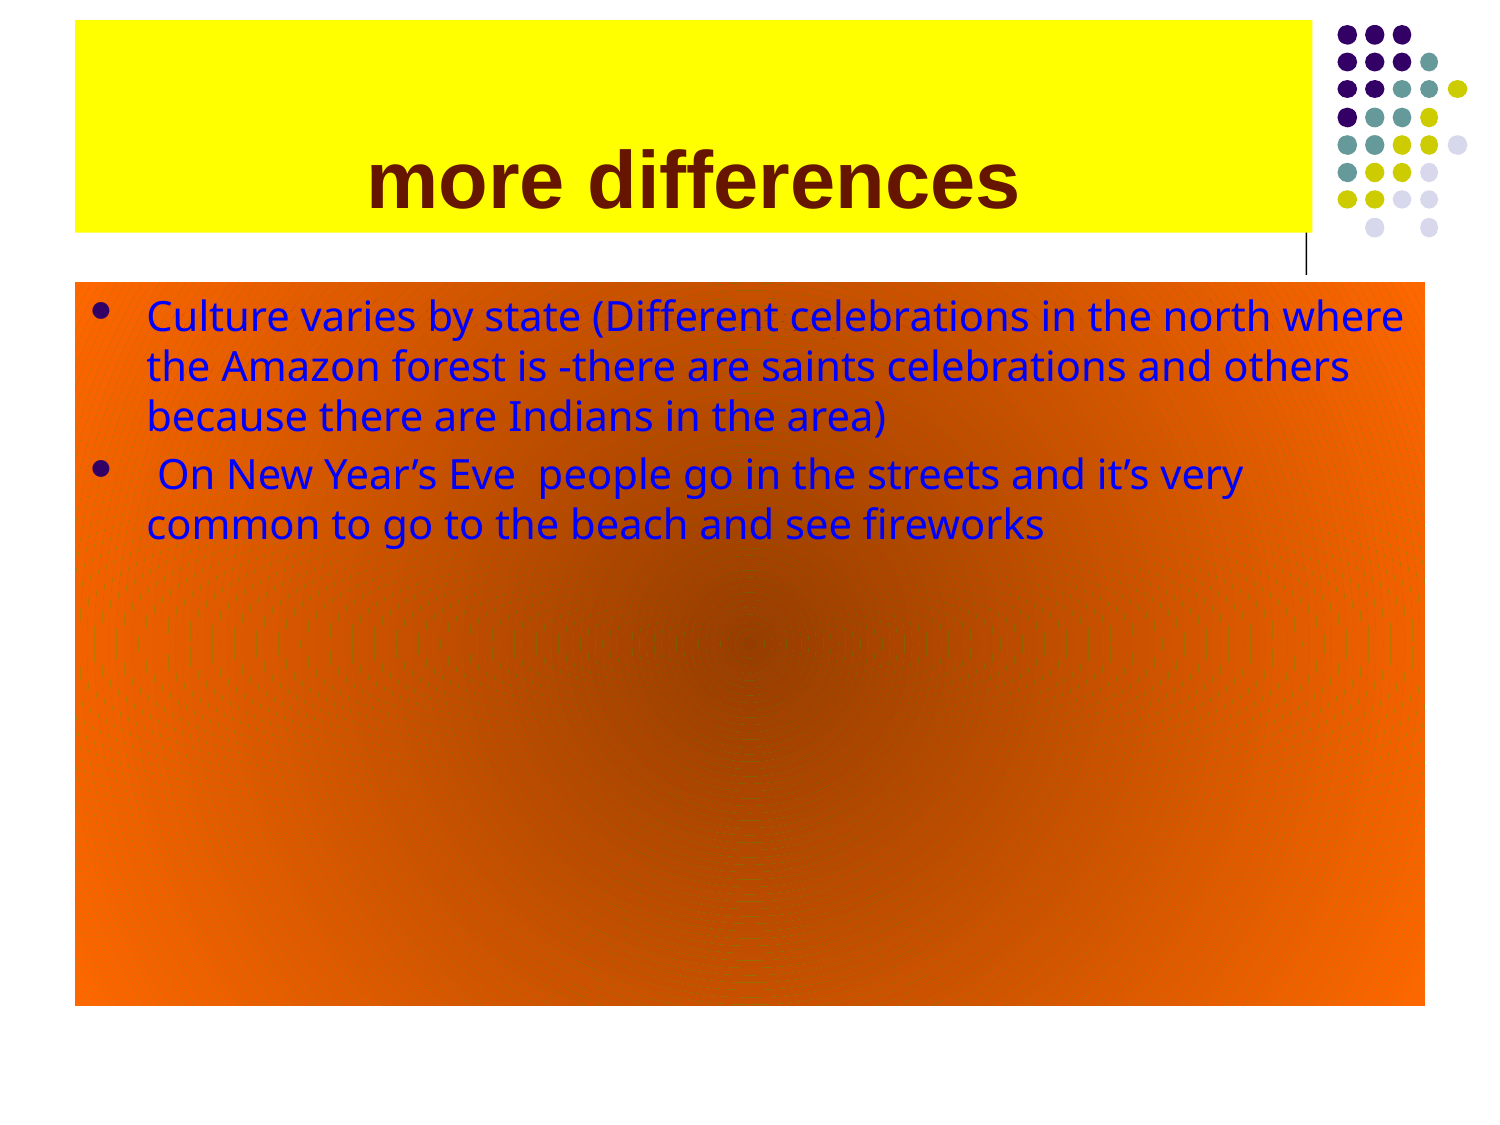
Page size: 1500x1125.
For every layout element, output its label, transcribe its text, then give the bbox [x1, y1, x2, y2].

title more differences [75, 20, 1313, 233]
list Culture varies by state (Different celebrations in the north where the Amazon forest is -there are saints celebrations and others because there are Indians in the area) On New Year’s Eve people go in the streets and it’s very common to go to the beach and see fireworks [75, 282, 1425, 1006]
